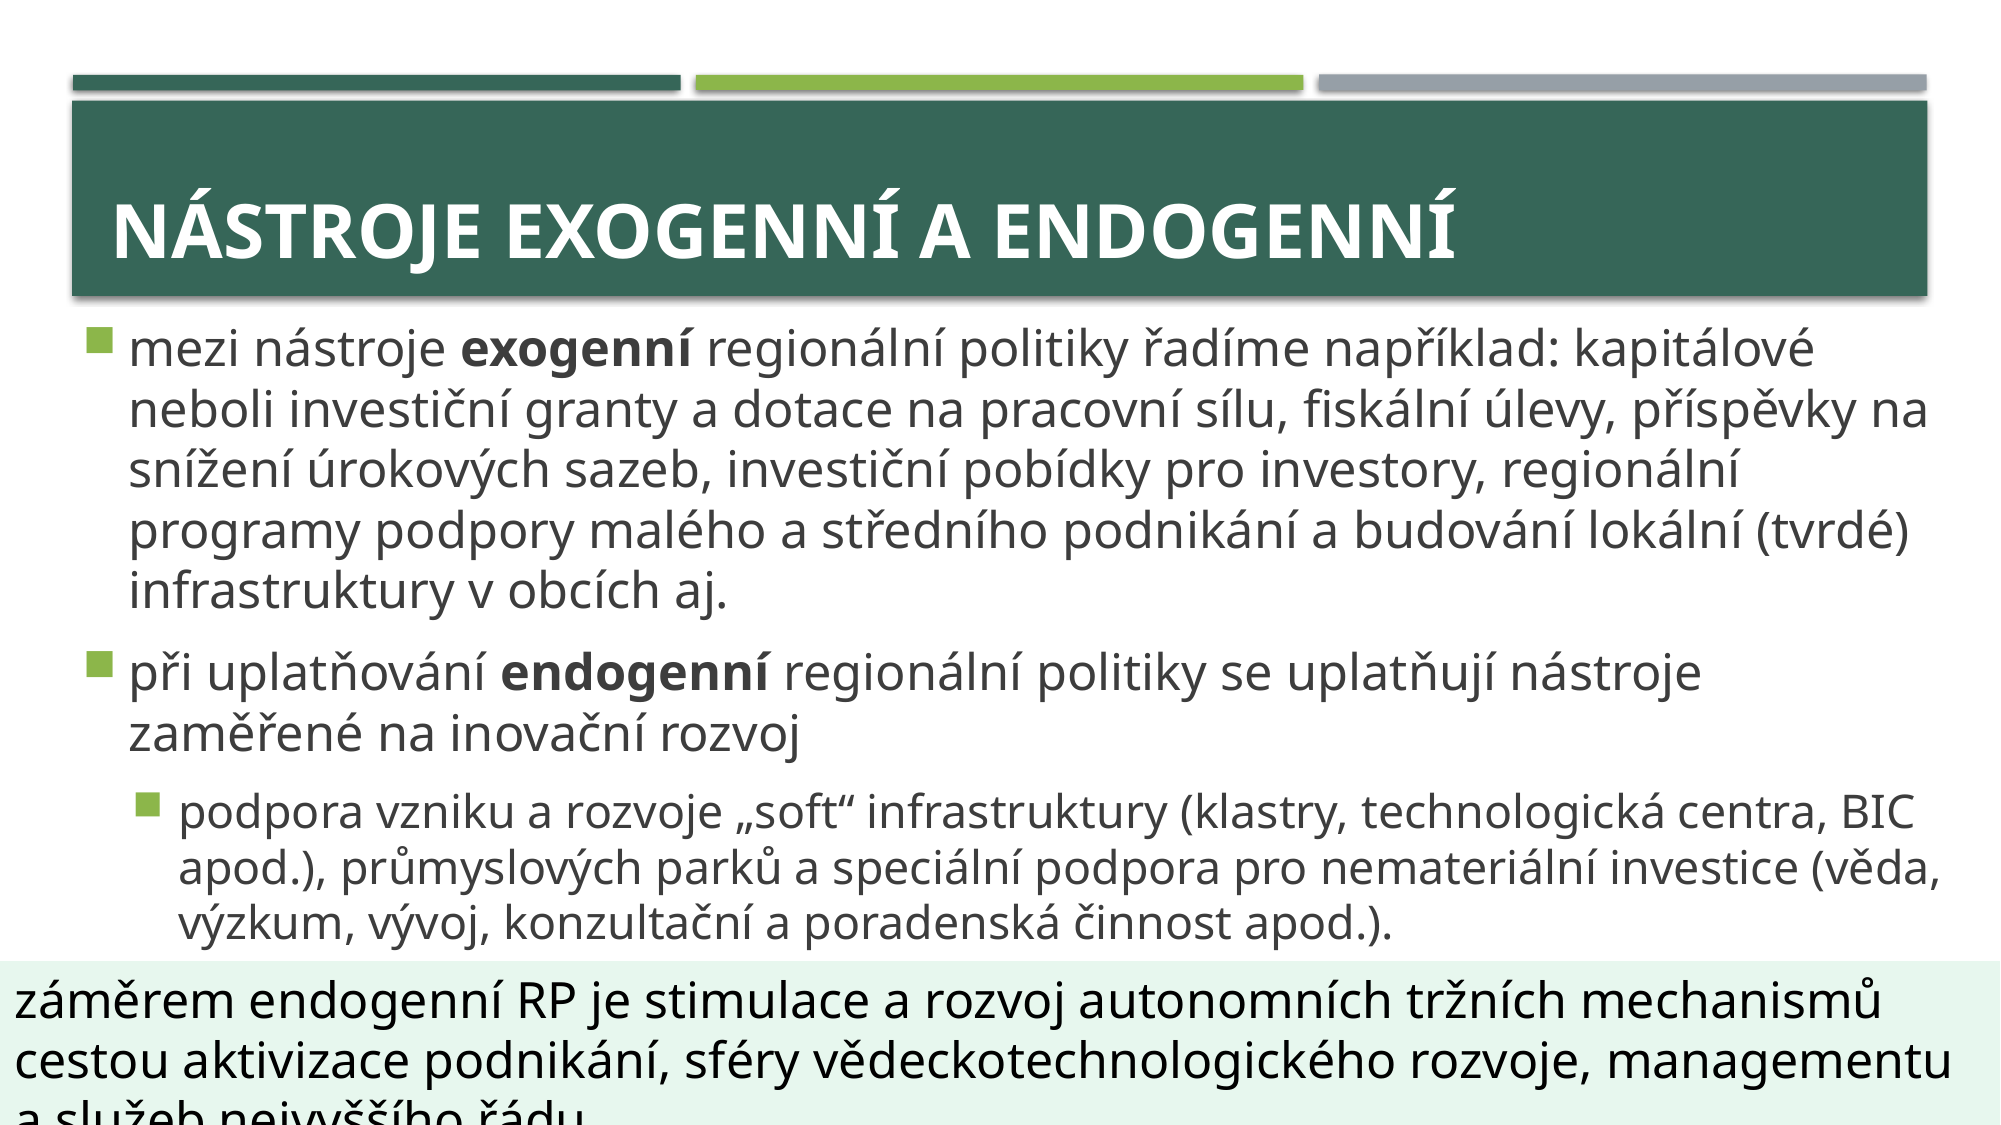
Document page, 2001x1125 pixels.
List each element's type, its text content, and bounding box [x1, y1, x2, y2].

title nástroje exogenní a endogenní [95, 115, 1905, 282]
text_box záměrem endogenní RP je stimulace a rozvoj autonomních tržních mechanismů cestou aktivizace podnikání, sféry vědeckotechnologického rozvoje, managementu a služeb nejvyššího řádu [0, 961, 2000, 1125]
list mezi nástroje exogenní regionální politiky řadíme například: kapitálové neboli investiční granty a dotace na pracovní sílu, fiskální úlevy, příspěvky na snížení úrokových sazeb, investiční pobídky pro investory, regionální programy podpory malého a středního podnikání a budování lokální (tvrdé) infrastruktury v obcích aj. při uplatňování endogenní regionální politiky se uplatňují nástroje zaměřené na inovační rozvoj podpora vzniku a rozvoje „soft“ infrastruktury (klastry, technologická centra, BIC apod.), průmyslových parků a speciální podpora pro nemateriální investice (věda, výzkum, vývoj, konzultační a poradenská činnost apod.). [66, 304, 1962, 961]
